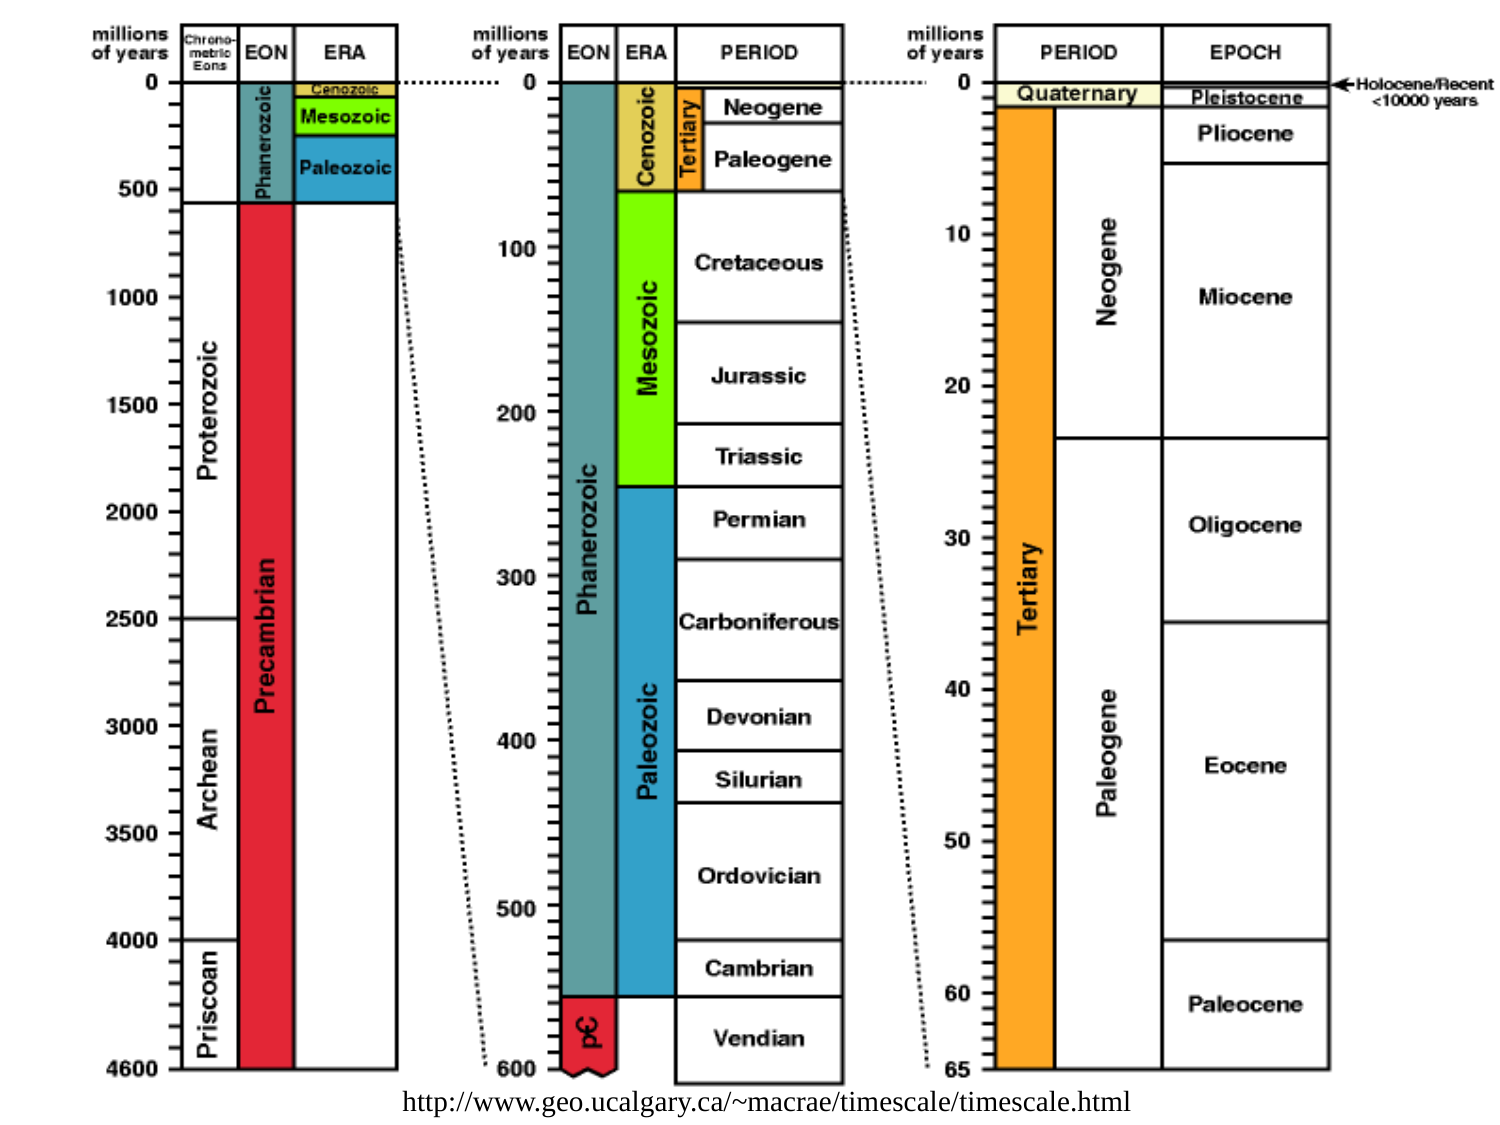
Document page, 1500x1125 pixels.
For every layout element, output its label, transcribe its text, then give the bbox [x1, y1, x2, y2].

picture [7, 3, 1500, 1104]
text_box http://www.geo.ucalgary.ca/~macrae/timescale/timescale.html [387, 1110, 1175, 1125]
